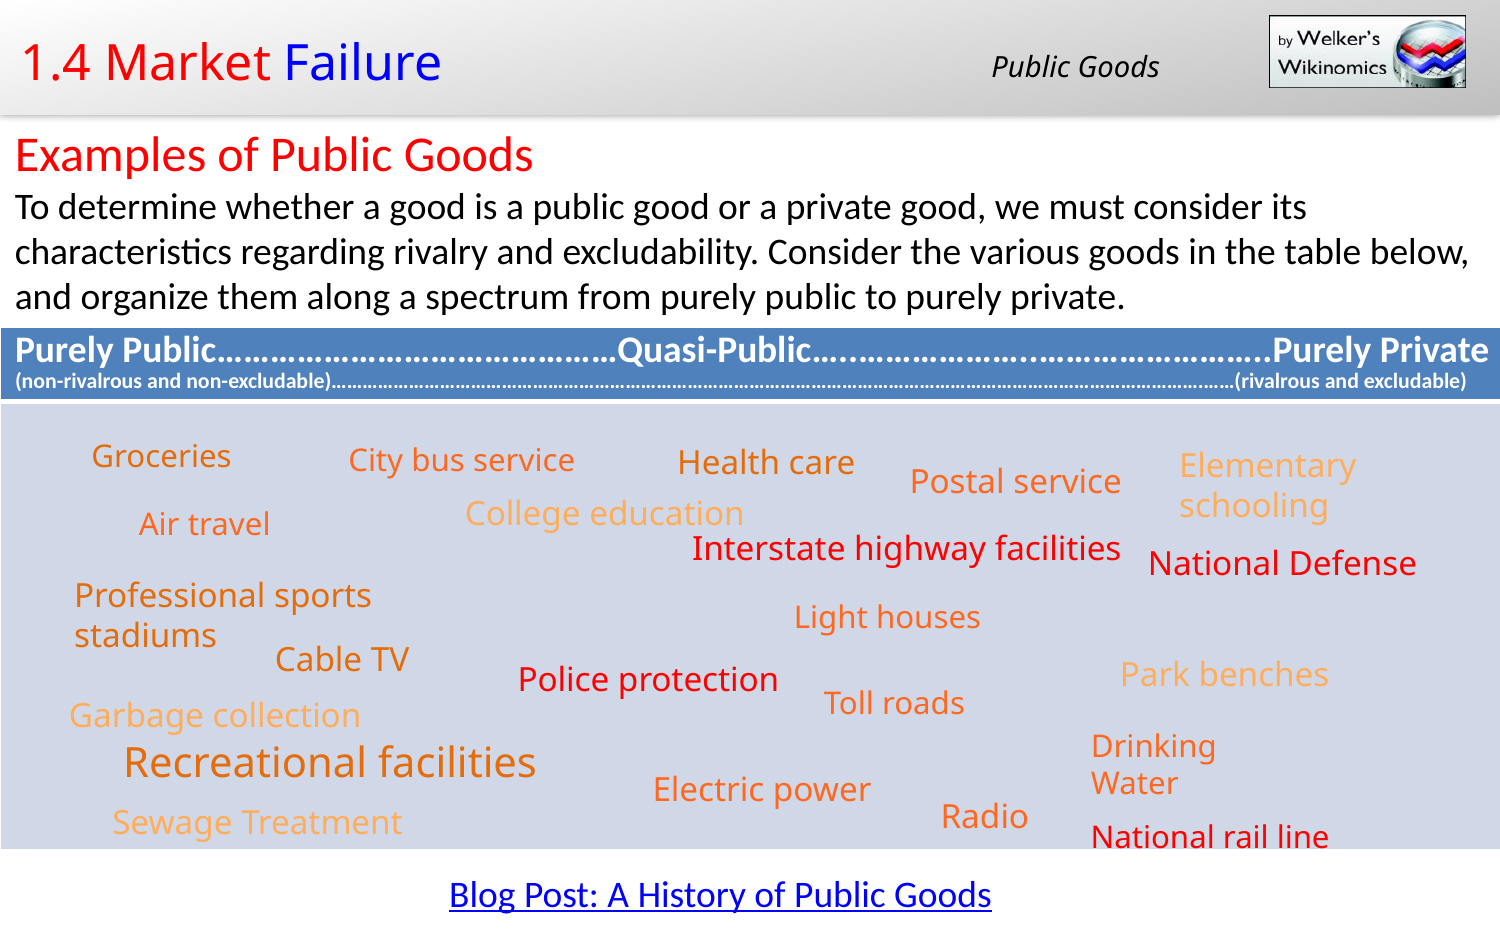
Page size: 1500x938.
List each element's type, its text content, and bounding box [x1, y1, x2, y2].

text_box Electric power [637, 761, 922, 816]
text_box Recreational facilities [108, 728, 609, 794]
text_box City bus service [333, 433, 601, 486]
text_box Radio [925, 788, 1076, 843]
text_box Examples of Public Goods To determine whether a good is a public good or a private good, we must consider its characteristics regarding rivalry and excludability. Consider the various goods in the table below, and organize them along a spectrum from purely public to purely private. [0, 123, 1500, 325]
text_box Garbage collection [54, 686, 413, 742]
table_header Purely Public………………………………………Quasi-Public…..………………..……………………..Purely Private (non-rivalrous and non-excludable)…………………………………………………………………………………………………………………………………………………….……(rivalrous and excludable) [1, 328, 1500, 399]
text_box Drinking Water [1075, 718, 1326, 809]
text_box Light houses [779, 589, 1029, 643]
text_box Air travel [123, 496, 293, 549]
text_box National Defense [1133, 534, 1463, 590]
text_box Health care [662, 434, 896, 490]
text_box Interstate highway facilities [677, 519, 1165, 574]
text_box National rail line [1075, 809, 1397, 862]
text_box Cable TV [259, 631, 456, 686]
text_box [0, 0, 1500, 115]
text_box Park benches [1105, 645, 1368, 701]
text_box Toll roads [808, 675, 1042, 728]
text_box Sewage Treatment [97, 794, 456, 849]
text_box Blog Post: A History of Public Goods [434, 862, 1008, 923]
text_box Police protection [502, 650, 828, 706]
text_box Professional sports stadiums [59, 566, 526, 662]
text_box Elementary schooling [1164, 436, 1455, 532]
text_box Groceries [76, 428, 277, 481]
text_box Postal service [894, 452, 1164, 508]
text_box College education [449, 484, 796, 540]
table_cell [1, 404, 1500, 849]
